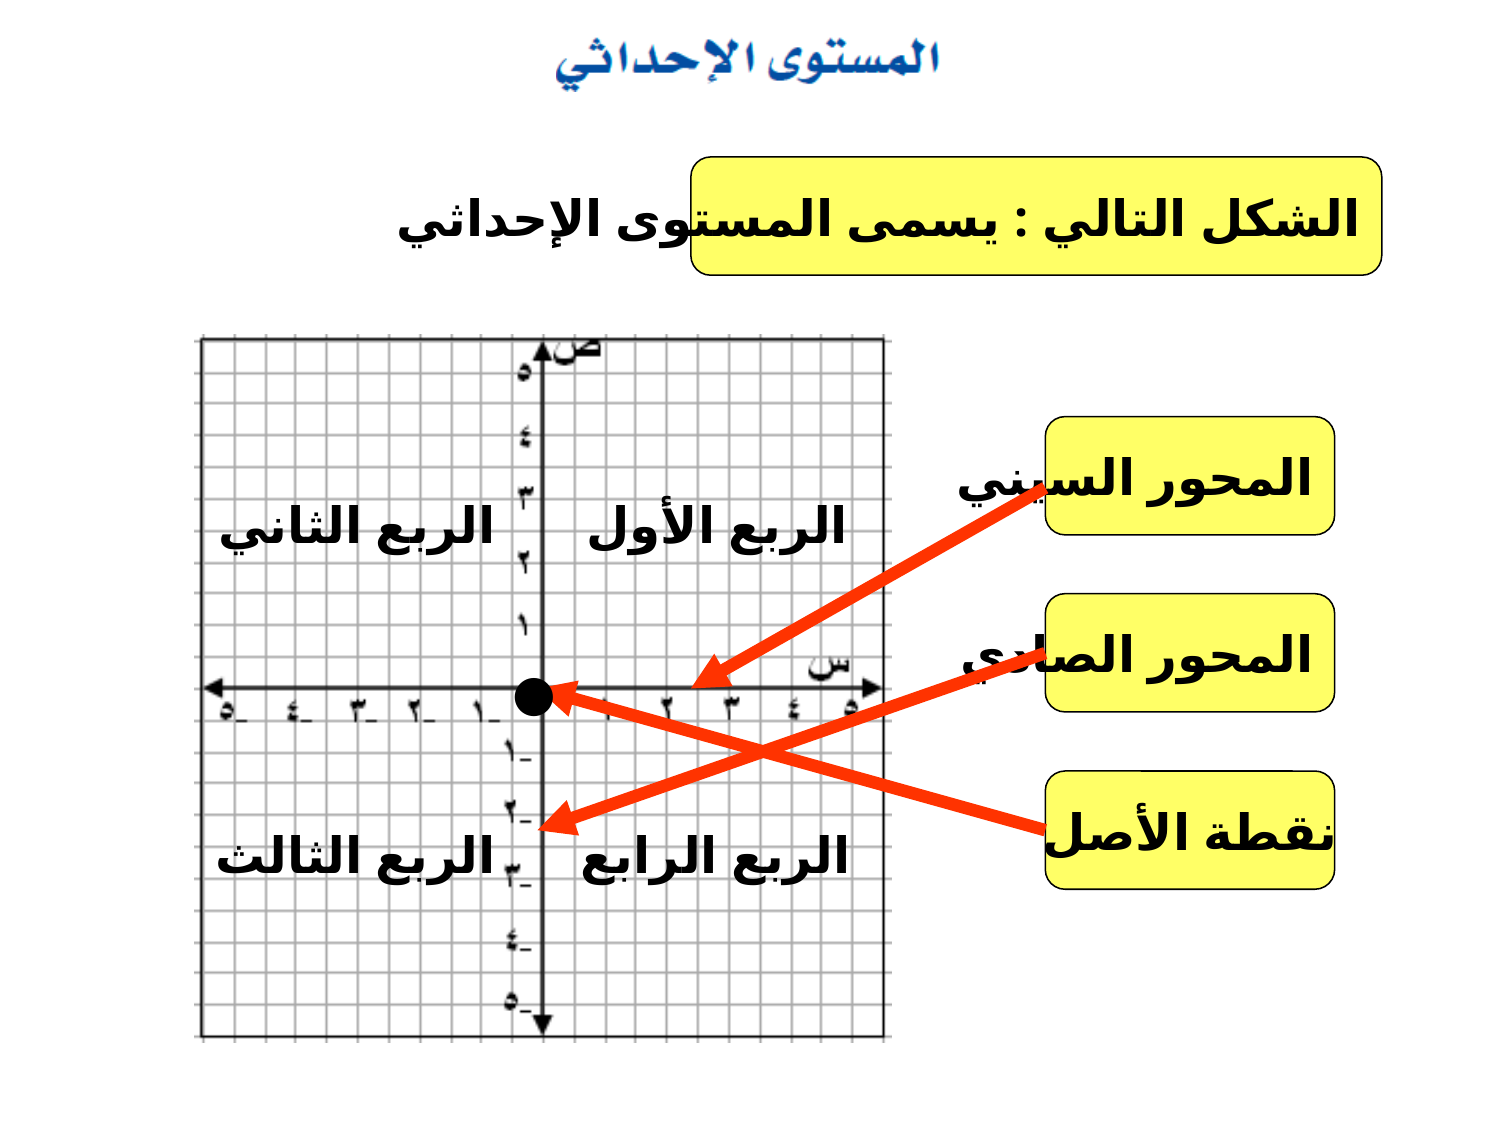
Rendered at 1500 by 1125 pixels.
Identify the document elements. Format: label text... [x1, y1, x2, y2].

picture [555, 34, 944, 92]
text_box نقطة الأصل [1045, 770, 1335, 890]
text_box المحور السيني [1045, 416, 1335, 535]
text_box المحور الصادي [1045, 593, 1335, 712]
text_box الشكل التالي : يسمى المستوى الإحداثي [690, 156, 1382, 276]
picture [194, 333, 892, 1044]
